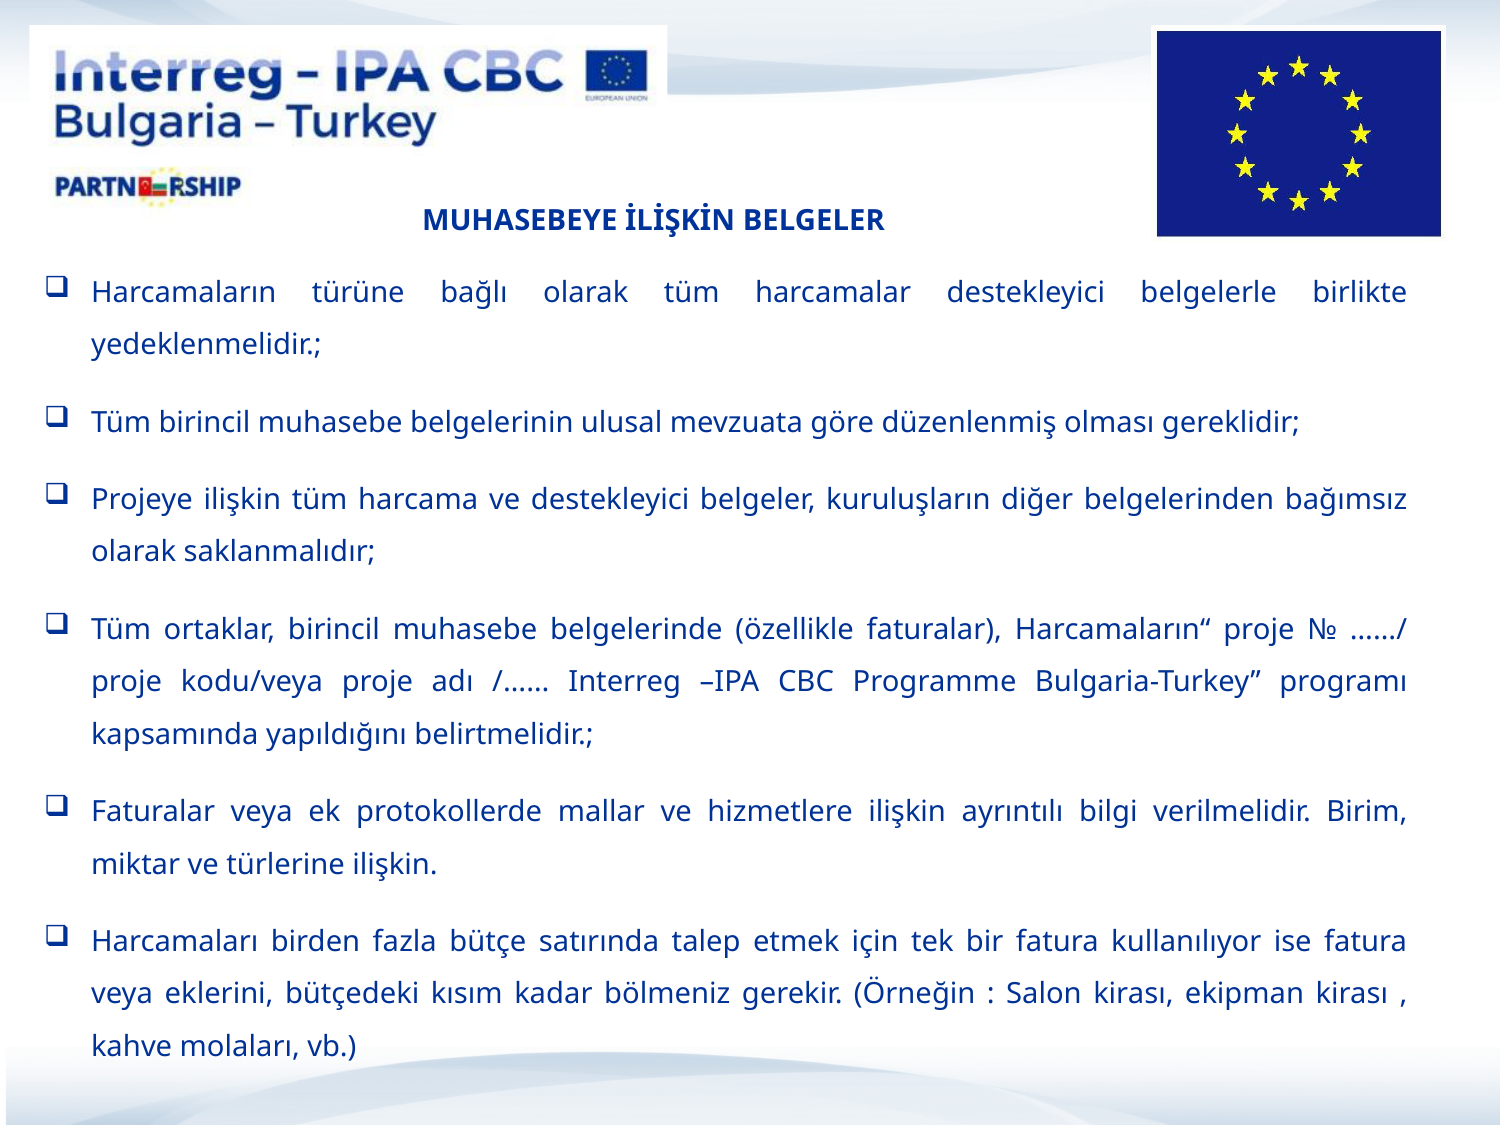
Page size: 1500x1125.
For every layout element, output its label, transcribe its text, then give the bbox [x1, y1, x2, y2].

picture [0, 0, 1500, 242]
text_box Muhasebeye ilişkin belgeler [407, 194, 987, 244]
text_box Harcamaların türüne bağlı olarak tüm harcamalar destekleyici belgelerle birlikte yedeklenmelidir.; Tüm birincil muhasebe belgelerinin ulusal mevzuata göre düzenlenmiş olması gereklidir; Projeye ilişkin tüm harcama ve destekleyici belgeler, kuruluşların diğer belgelerinden bağımsız olarak saklanmalıdır; Tüm ortaklar, birincil muhasebe belgelerinde (özellikle faturalar), Harcamaların“ proje № ……/ proje kodu/veya proje adı /…… Interreg –IPA CBC Programme Bulgaria-Turkey” programı kapsamında yapıldığını belirtmelidir.; Faturalar veya ek protokollerde mallar ve hizmetlere ilişkin ayrıntılı bilgi verilmelidir. Birim, miktar ve türlerine ilişkin. Harcamaları birden fazla bütçe satırında talep etmek için tek bir fatura kullanılıyor ise fatura veya eklerini, bütçedeki kısım kadar bölmeniz gerekir. (Örneğin : Salon kirası, ekipman kirası , kahve molaları, vb.) [29, 248, 1424, 1046]
picture [5, 1046, 1500, 1125]
